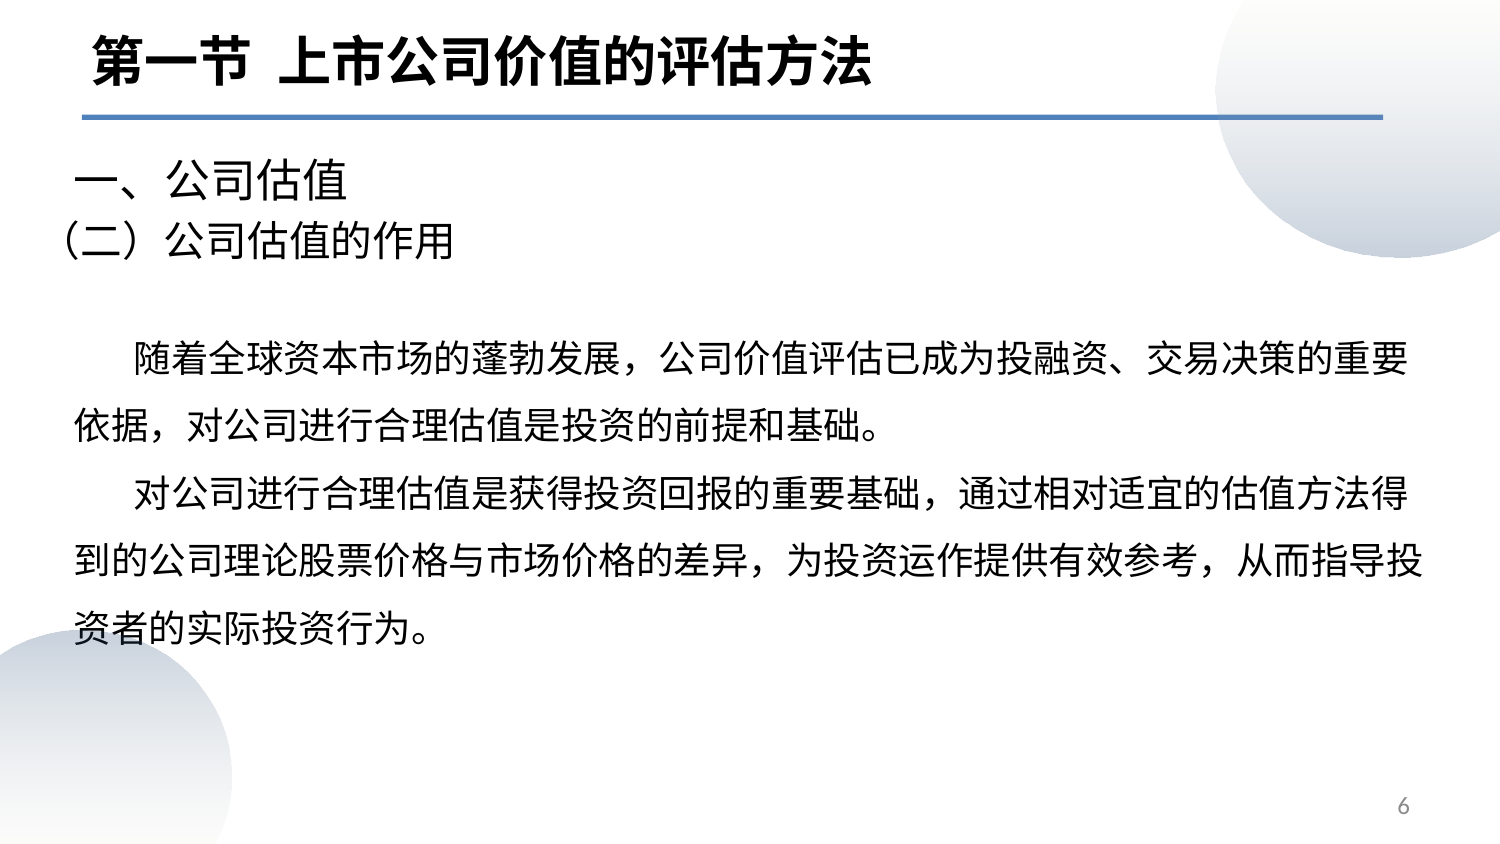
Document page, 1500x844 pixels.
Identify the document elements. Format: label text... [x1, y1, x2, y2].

text_box [1213, 0, 1500, 260]
text_box [0, 627, 234, 844]
list 随着全球资本市场的蓬勃发展，公司价值评估已成为投融资、交易决策的重要依据，对公司进行合理估值是投资的前提和基础。 对公司进行合理估值是获得投资回报的重要基础，通过相对适宜的估值方法得到的公司理论股票价格与市场价格的差异，为投资运作提供有效参考，从而指导投资者的实际投资行为。 [58, 304, 1442, 750]
text_box 一、公司估值 [58, 117, 1256, 200]
title （二）公司估值的作用 [23, 210, 929, 270]
slide_number 6 [1074, 782, 1425, 827]
text_box 第一节 上市公司价值的评估方法 [74, 11, 1234, 107]
